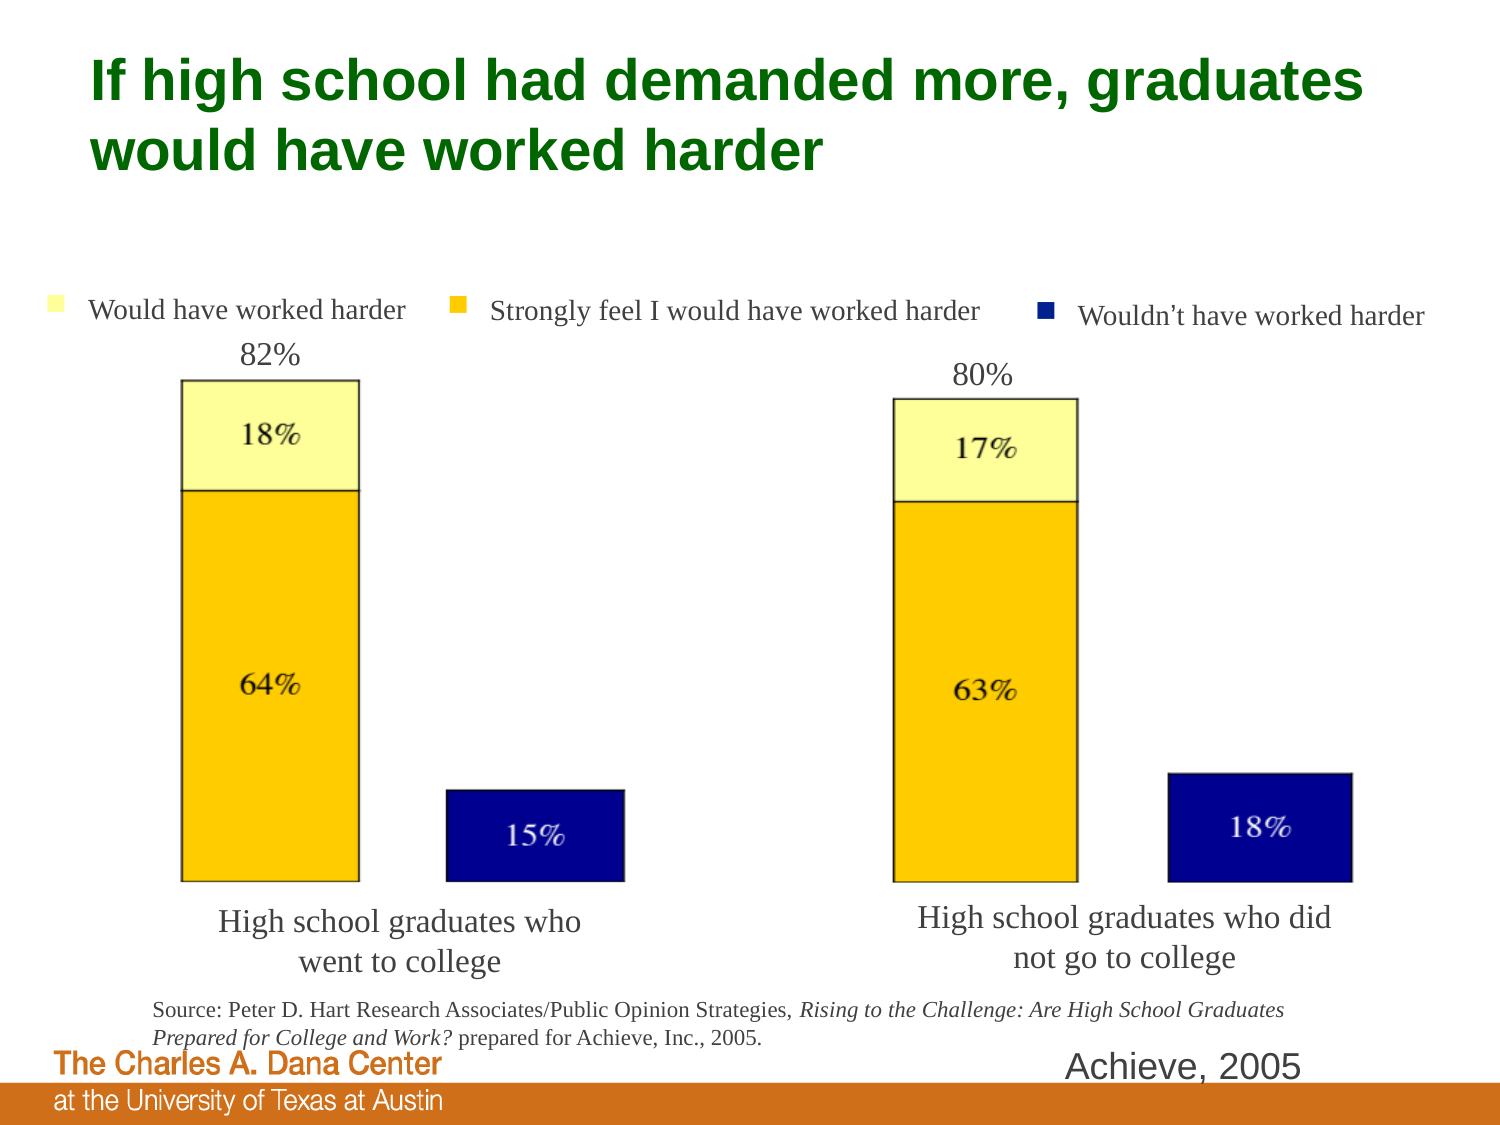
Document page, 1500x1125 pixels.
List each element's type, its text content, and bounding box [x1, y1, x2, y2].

text_box Source: Peter D. Hart Research Associates/Public Opinion Strategies, Rising to the Challenge: Are High School Graduates Prepared for College and Work? prepared for Achieve, Inc., 2005. [137, 987, 1363, 1075]
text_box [824, 258, 1500, 901]
text_box High school graduates who did not go to college [887, 909, 1363, 982]
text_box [116, 251, 1276, 901]
picture [0, 1050, 1500, 1125]
title If high school had demanded more, graduates would have worked harder [75, 24, 1500, 200]
text_box Would have worked harder [30, 282, 111, 333]
text_box High school graduates who went to college [200, 909, 600, 987]
text_box Achieve, 2005 [1050, 1034, 1375, 1095]
